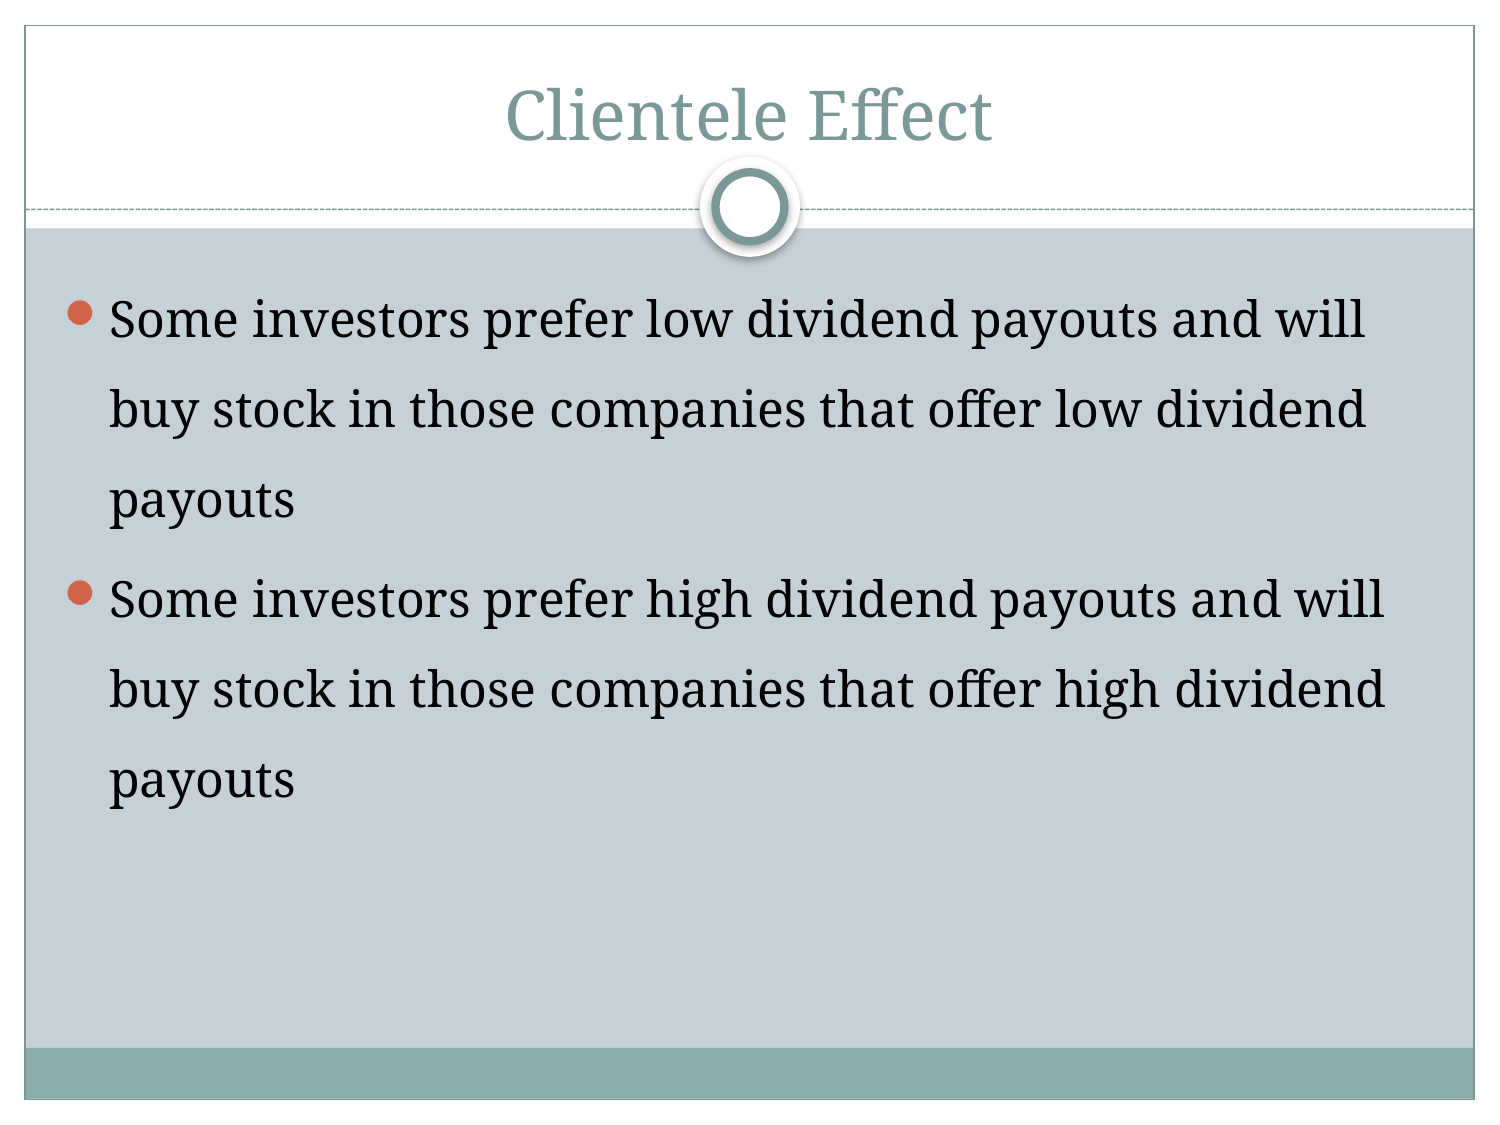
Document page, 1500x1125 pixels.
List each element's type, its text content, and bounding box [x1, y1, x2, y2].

title Clientele Effect [49, 37, 1450, 162]
list Some investors prefer low dividend payouts and will buy stock in those companies that offer low dividend payouts Some investors prefer high dividend payouts and will buy stock in those companies that offer high dividend payouts [49, 250, 1445, 1001]
